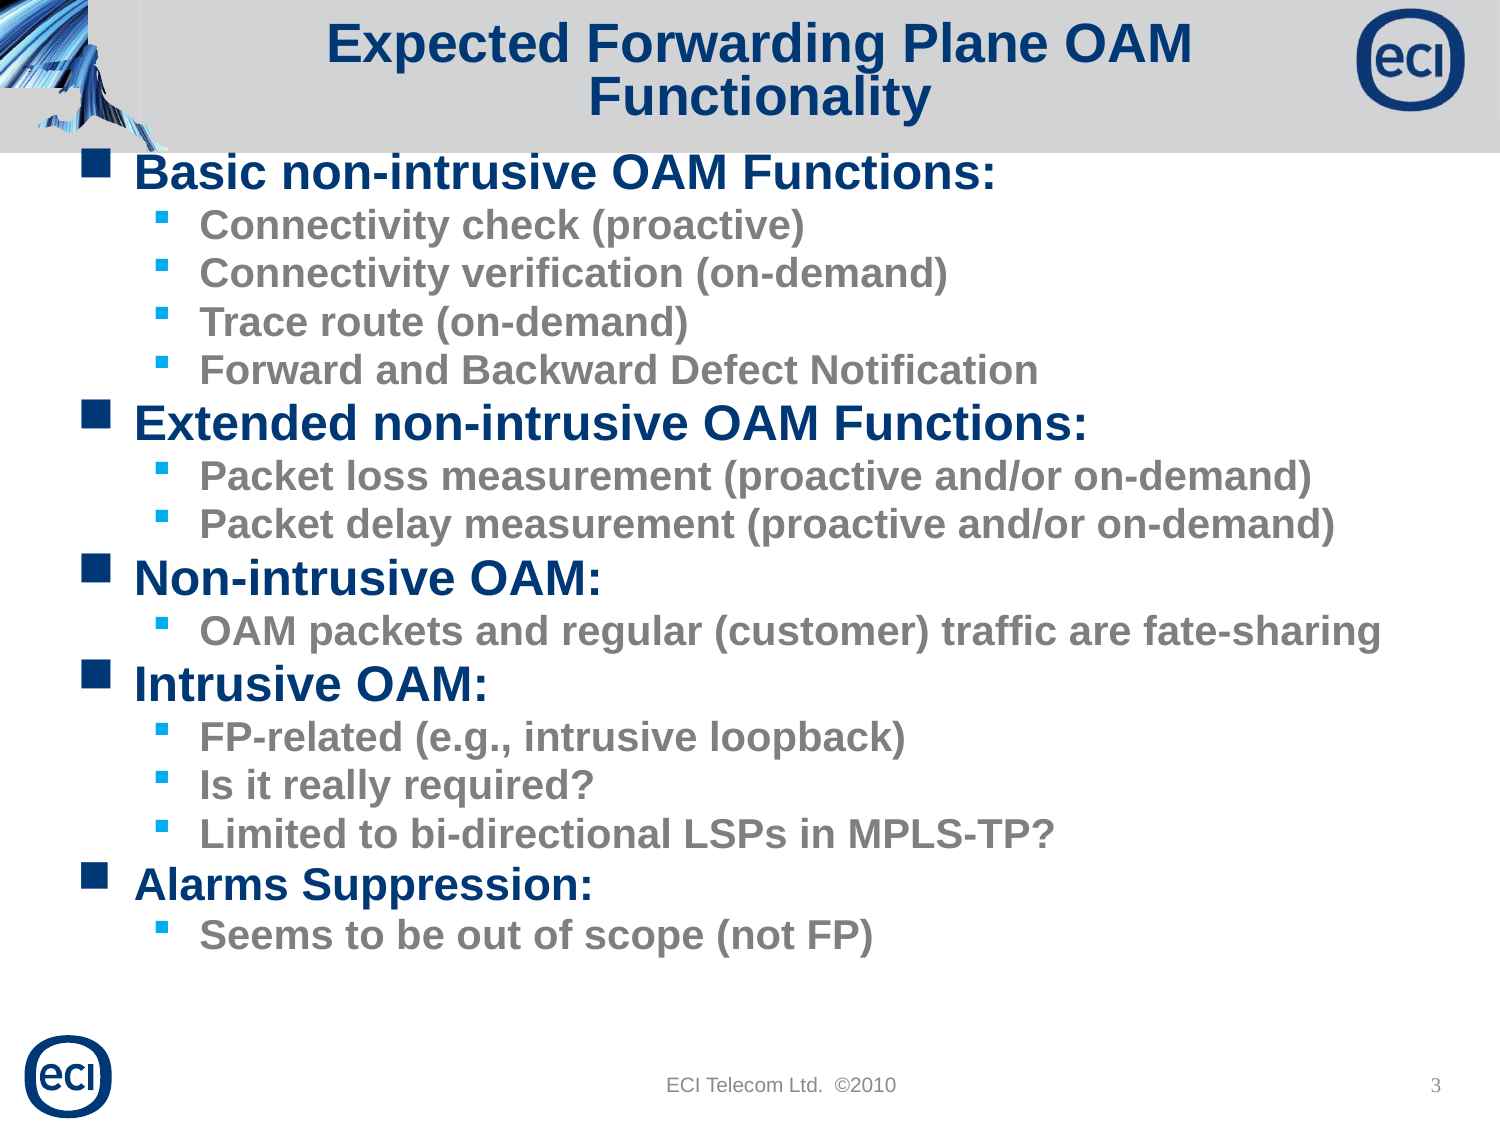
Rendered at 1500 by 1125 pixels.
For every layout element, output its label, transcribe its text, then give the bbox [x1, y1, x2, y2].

list Basic non-intrusive OAM Functions: Connectivity check (proactive) Connectivity verification (on-demand) Trace route (on-demand) Forward and Backward Defect Notification Extended non-intrusive OAM Functions: Packet loss measurement (proactive and/or on-demand) Packet delay measurement (proactive and/or on-demand) Non-intrusive OAM: OAM packets and regular (customer) traffic are fate-sharing Intrusive OAM: FP-related (e.g., intrusive loopback) Is it really required? Limited to bi-directional LSPs in MPLS-TP? Alarms Suppression: Seems to be out of scope (not FP) [62, 143, 1432, 1053]
picture [0, 0, 159, 143]
slide_number 3 [1106, 1054, 1457, 1115]
title Expected Forwarding Plane OAM Functionality [156, 12, 1365, 135]
picture [139, 0, 1500, 121]
footer ECI Telecom Ltd. ©2010 [543, 1054, 1019, 1115]
